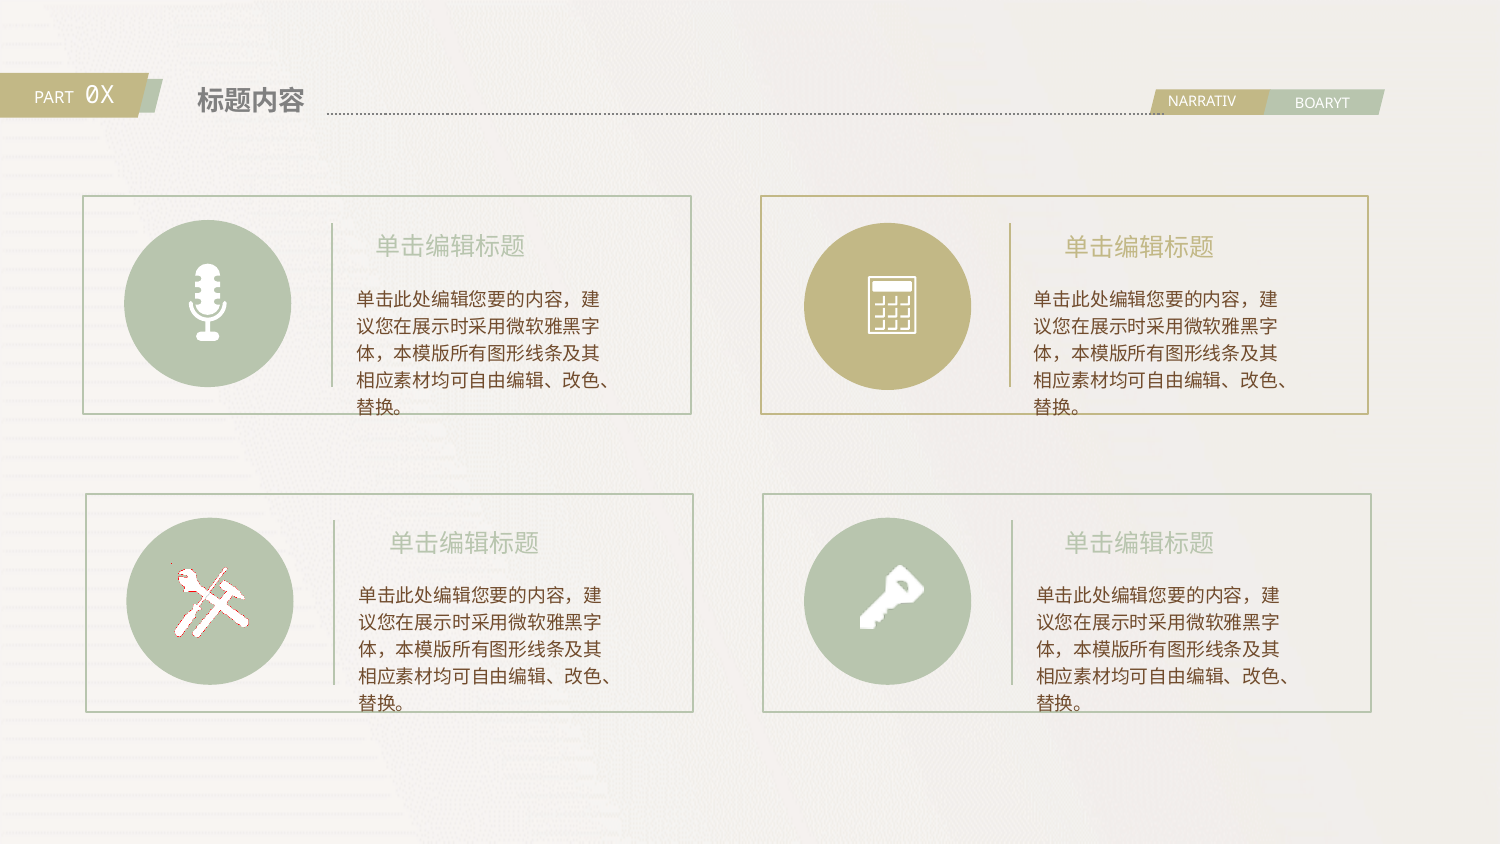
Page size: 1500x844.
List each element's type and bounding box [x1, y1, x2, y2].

text_box [761, 196, 1369, 428]
text_box [763, 493, 1371, 723]
text_box [0, 70, 163, 118]
text_box [85, 493, 693, 723]
text_box [1263, 86, 1397, 120]
picture [0, 0, 1500, 844]
text_box [83, 196, 691, 428]
text_box [183, 75, 1166, 124]
text_box [1166, 84, 1271, 118]
